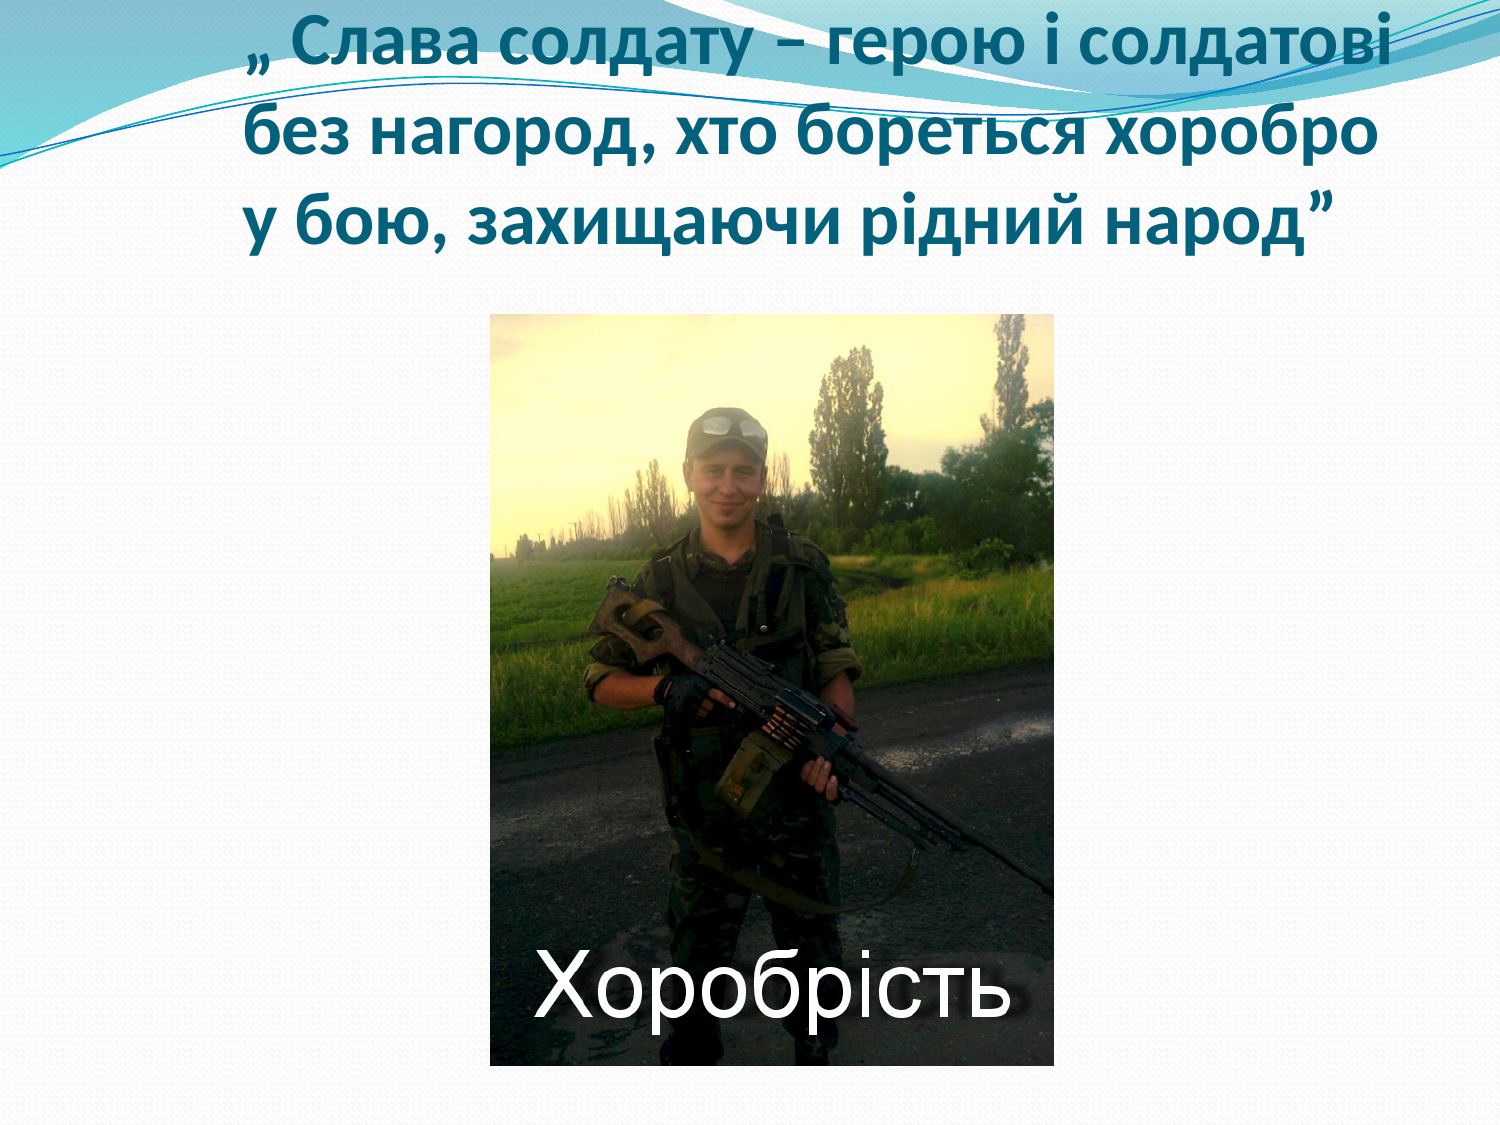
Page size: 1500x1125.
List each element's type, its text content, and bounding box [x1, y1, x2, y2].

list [489, 314, 1055, 1067]
title „ Слава солдату – герою і солдатові без нагород, хто бореться хоробро у бою, захищаючи рідний народ” [242, 42, 1425, 350]
